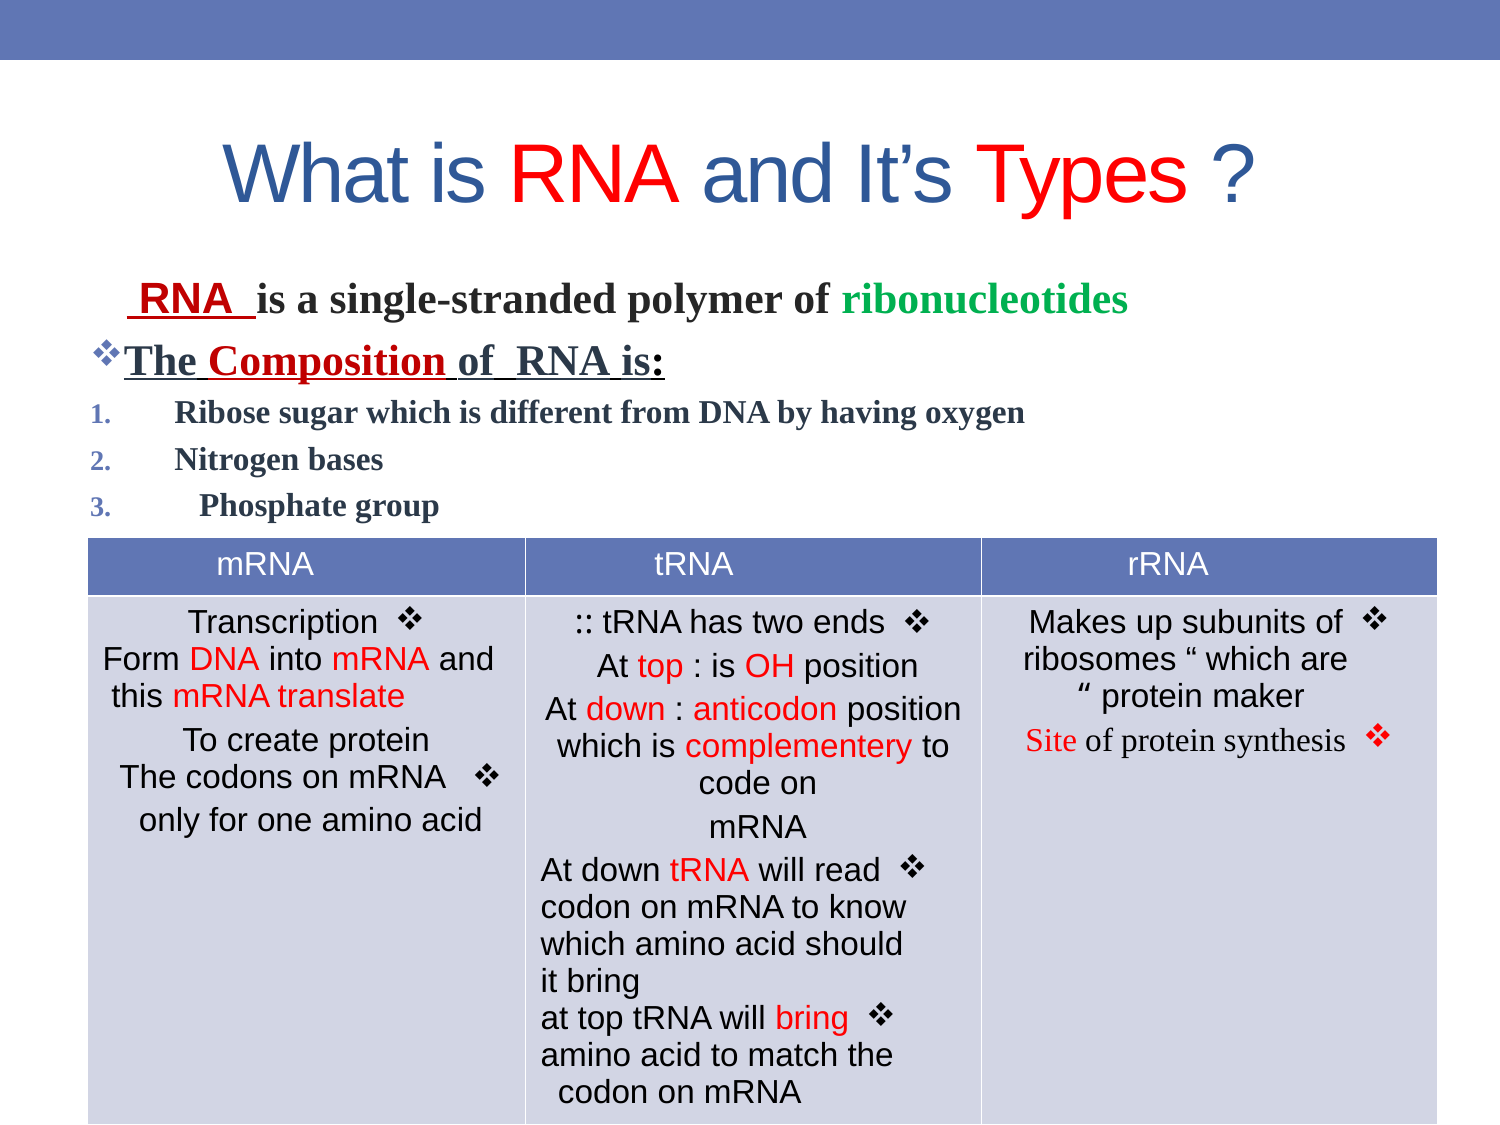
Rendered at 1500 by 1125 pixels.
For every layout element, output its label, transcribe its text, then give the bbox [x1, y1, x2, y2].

table_header mRNA [88, 538, 525, 595]
table_cell Makes up subunits of ribosomes “ which are protein maker “ Site of protein synthesis [982, 597, 1437, 1124]
title What is RNA and It’s Types ? [75, 87, 1425, 250]
table_cell Transcription Form DNA into mRNA and this mRNA translate To create protein The codons on mRNA only for one amino acid [88, 597, 525, 1124]
table_header tRNA [526, 538, 981, 595]
list RNA is a single-stranded polymer of ribonucleotides The Composition of RNA is: Ribose sugar which is different from DNA by having oxygen Nitrogen bases Phosphate group [75, 262, 1425, 1063]
table_cell tRNA has two ends :: At top : is OH position At down : anticodon position which is complementery to code on mRNA At down tRNA will read codon on mRNA to know which amino acid should it bring at top tRNA will bring amino acid to match the codon on mRNA [526, 597, 981, 1124]
table_header rRNA [982, 538, 1437, 595]
